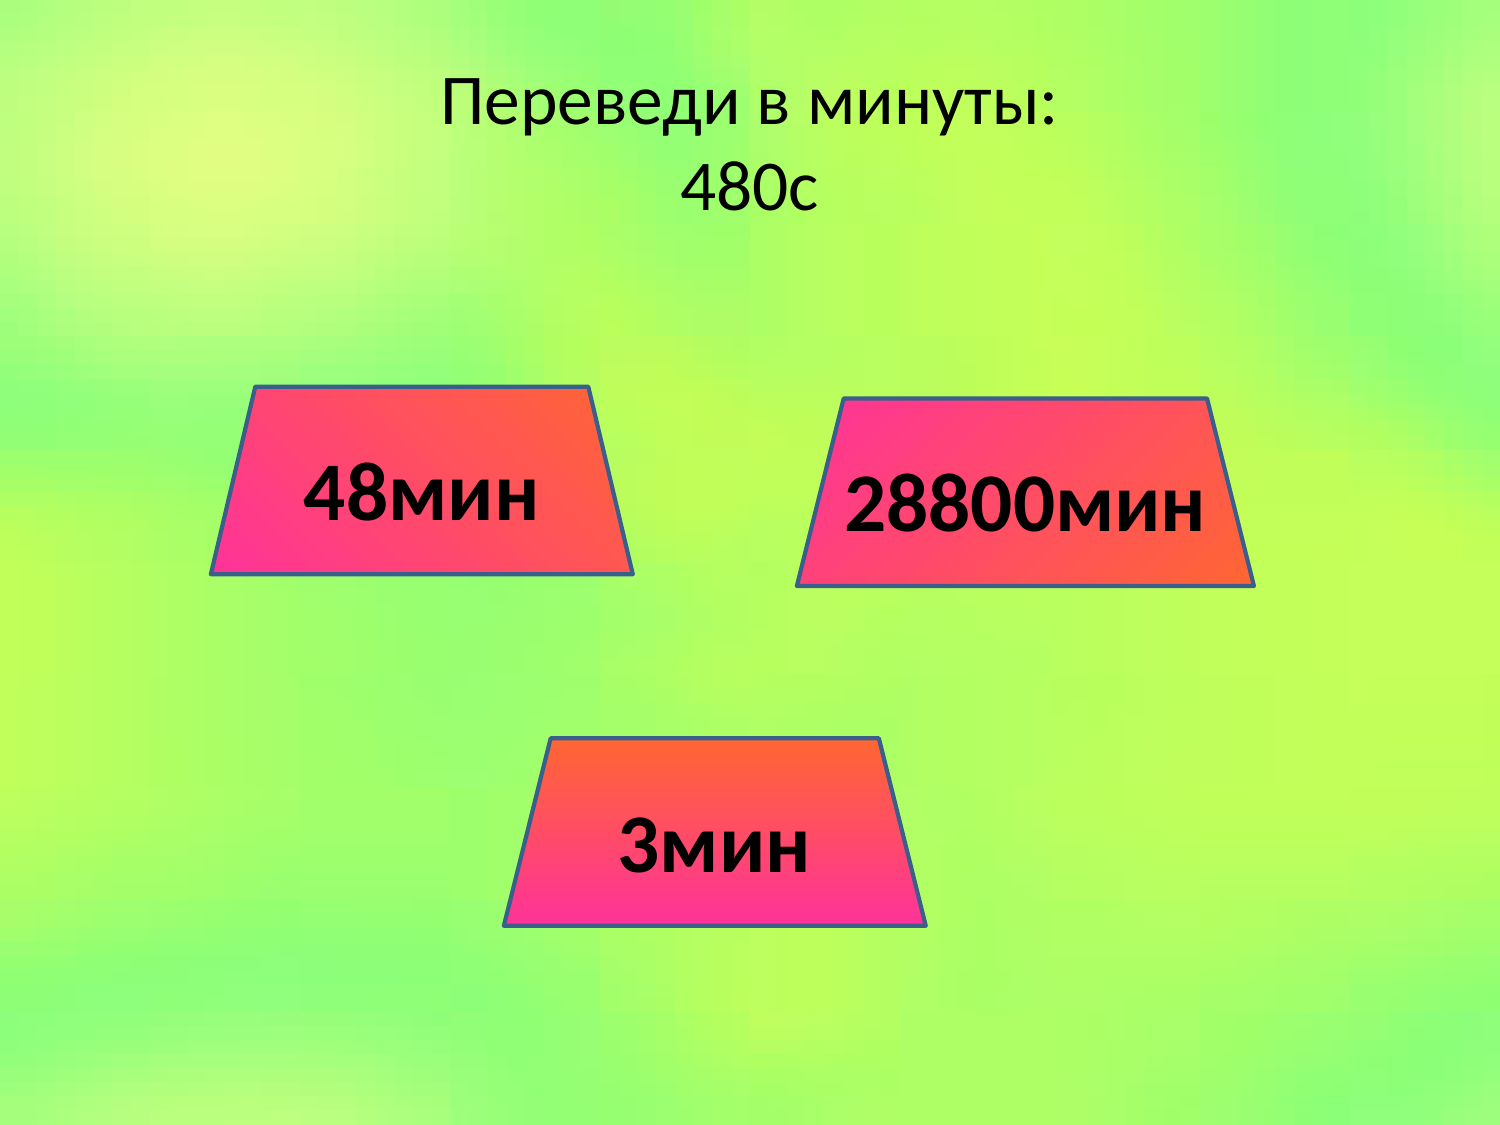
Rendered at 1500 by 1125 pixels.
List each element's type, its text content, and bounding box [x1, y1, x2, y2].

picture [0, 0, 1500, 1125]
text_box 48мин [208, 384, 635, 577]
text_box 28800мин [794, 396, 1256, 589]
title Переведи в минуты: 480с [75, 45, 1425, 233]
text_box 3мин [501, 736, 928, 928]
